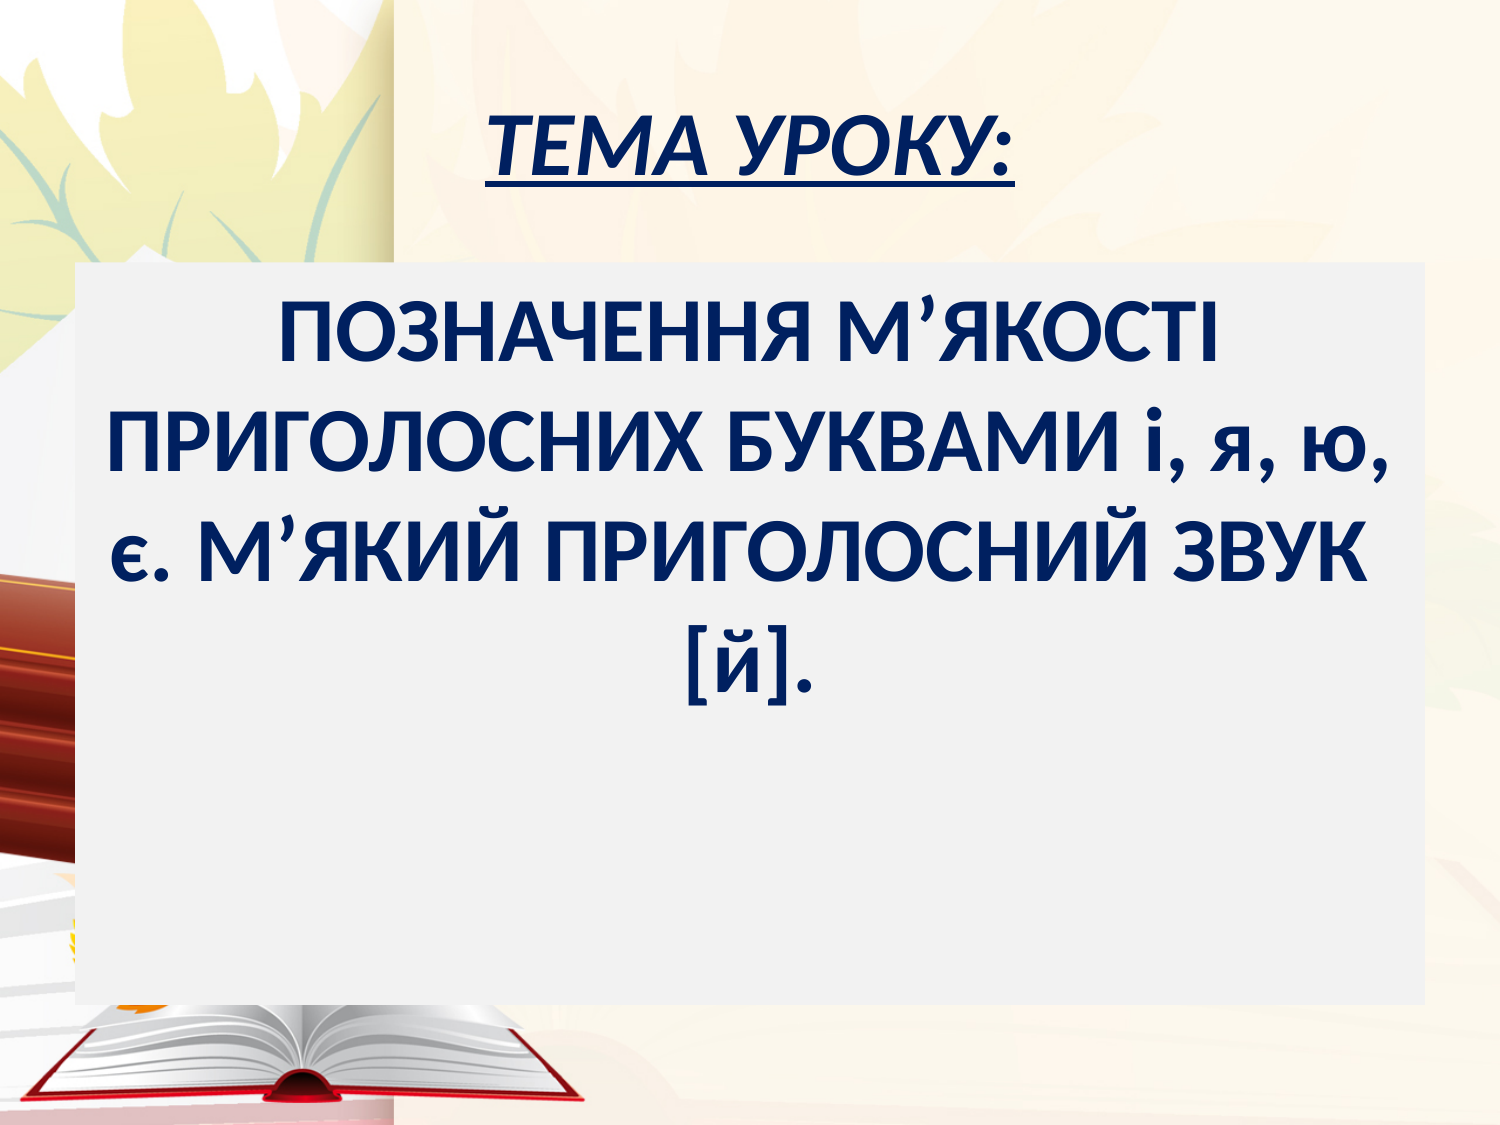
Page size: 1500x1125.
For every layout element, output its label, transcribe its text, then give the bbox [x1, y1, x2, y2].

title ТЕМА УРОКУ: [75, 45, 1425, 233]
picture [0, 0, 1500, 1125]
list ПОЗНАЧЕННЯ М’ЯКОСТІ ПРИГОЛОСНИХ БУКВАМИ і, я, ю, є. М’ЯКИЙ ПРИГОЛОСНИЙ ЗВУК [й]. [75, 262, 1425, 1005]
